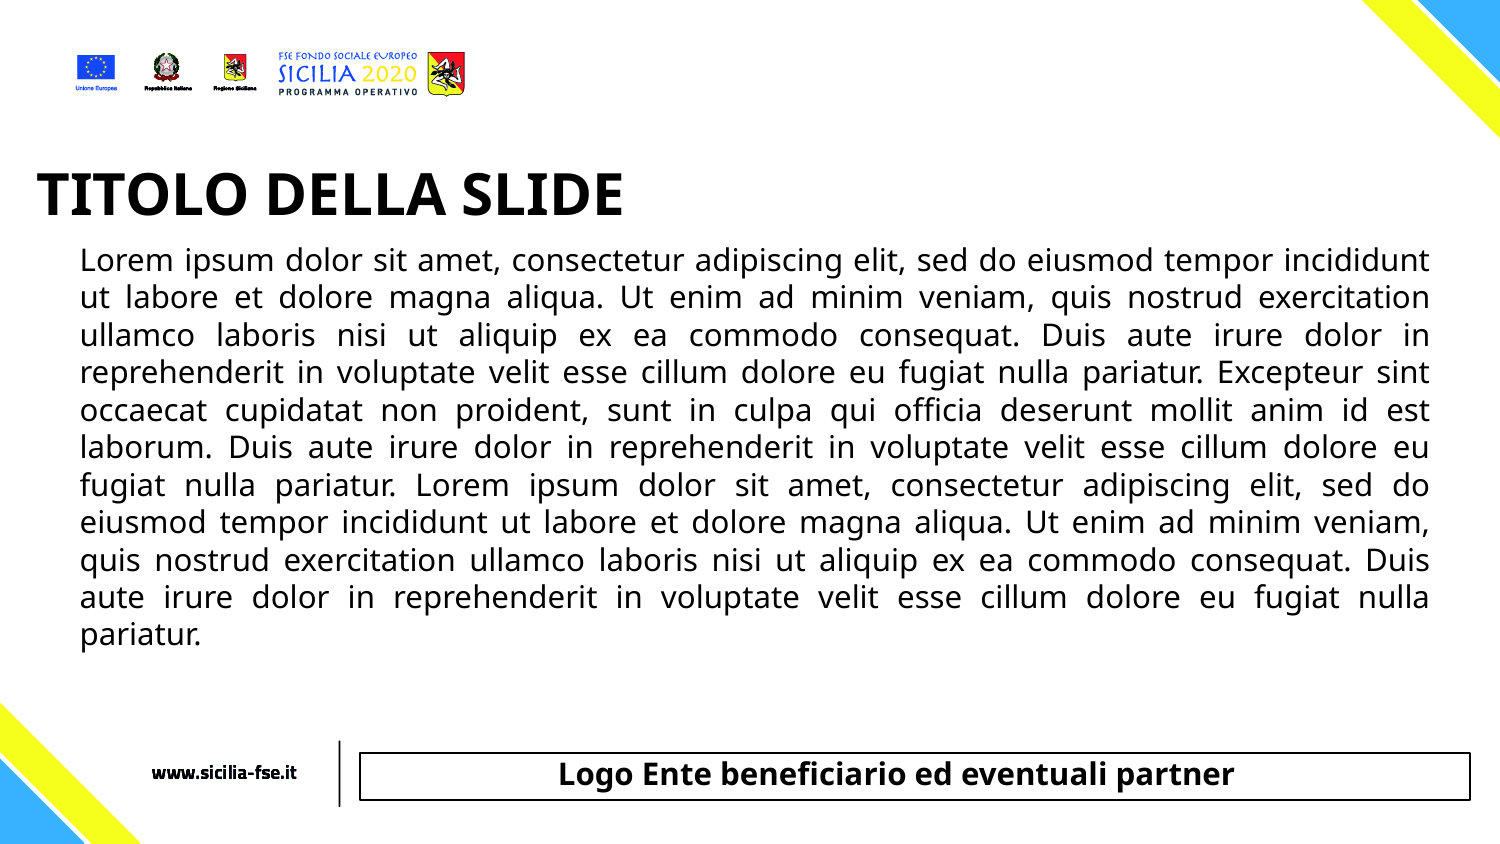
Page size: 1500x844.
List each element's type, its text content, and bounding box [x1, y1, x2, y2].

text_box TITOLO DELLA SLIDE [21, 150, 640, 235]
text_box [359, 746, 1471, 801]
picture [0, 0, 1500, 844]
text_box Lorem ipsum dolor sit amet, consectetur adipiscing elit, sed do eiusmod tempor incididunt ut labore et dolore magna aliqua. Ut enim ad minim veniam, quis nostrud exercitation ullamco laboris nisi ut aliquip ex ea commodo consequat. Duis aute irure dolor in reprehenderit in voluptate velit esse cillum dolore eu fugiat nulla pariatur. Excepteur sint occaecat cupidatat non proident, sunt in culpa qui officia deserunt mollit anim id est laborum. Duis aute irure dolor in reprehenderit in voluptate velit esse cillum dolore eu fugiat nulla pariatur. Lorem ipsum dolor sit amet, consectetur adipiscing elit, sed do eiusmod tempor incididunt ut labore et dolore magna aliqua. Ut enim ad minim veniam, quis nostrud exercitation ullamco laboris nisi ut aliquip ex ea commodo consequat. Duis aute irure dolor in reprehenderit in voluptate velit esse cillum dolore eu fugiat nulla pariatur. [64, 232, 1447, 660]
